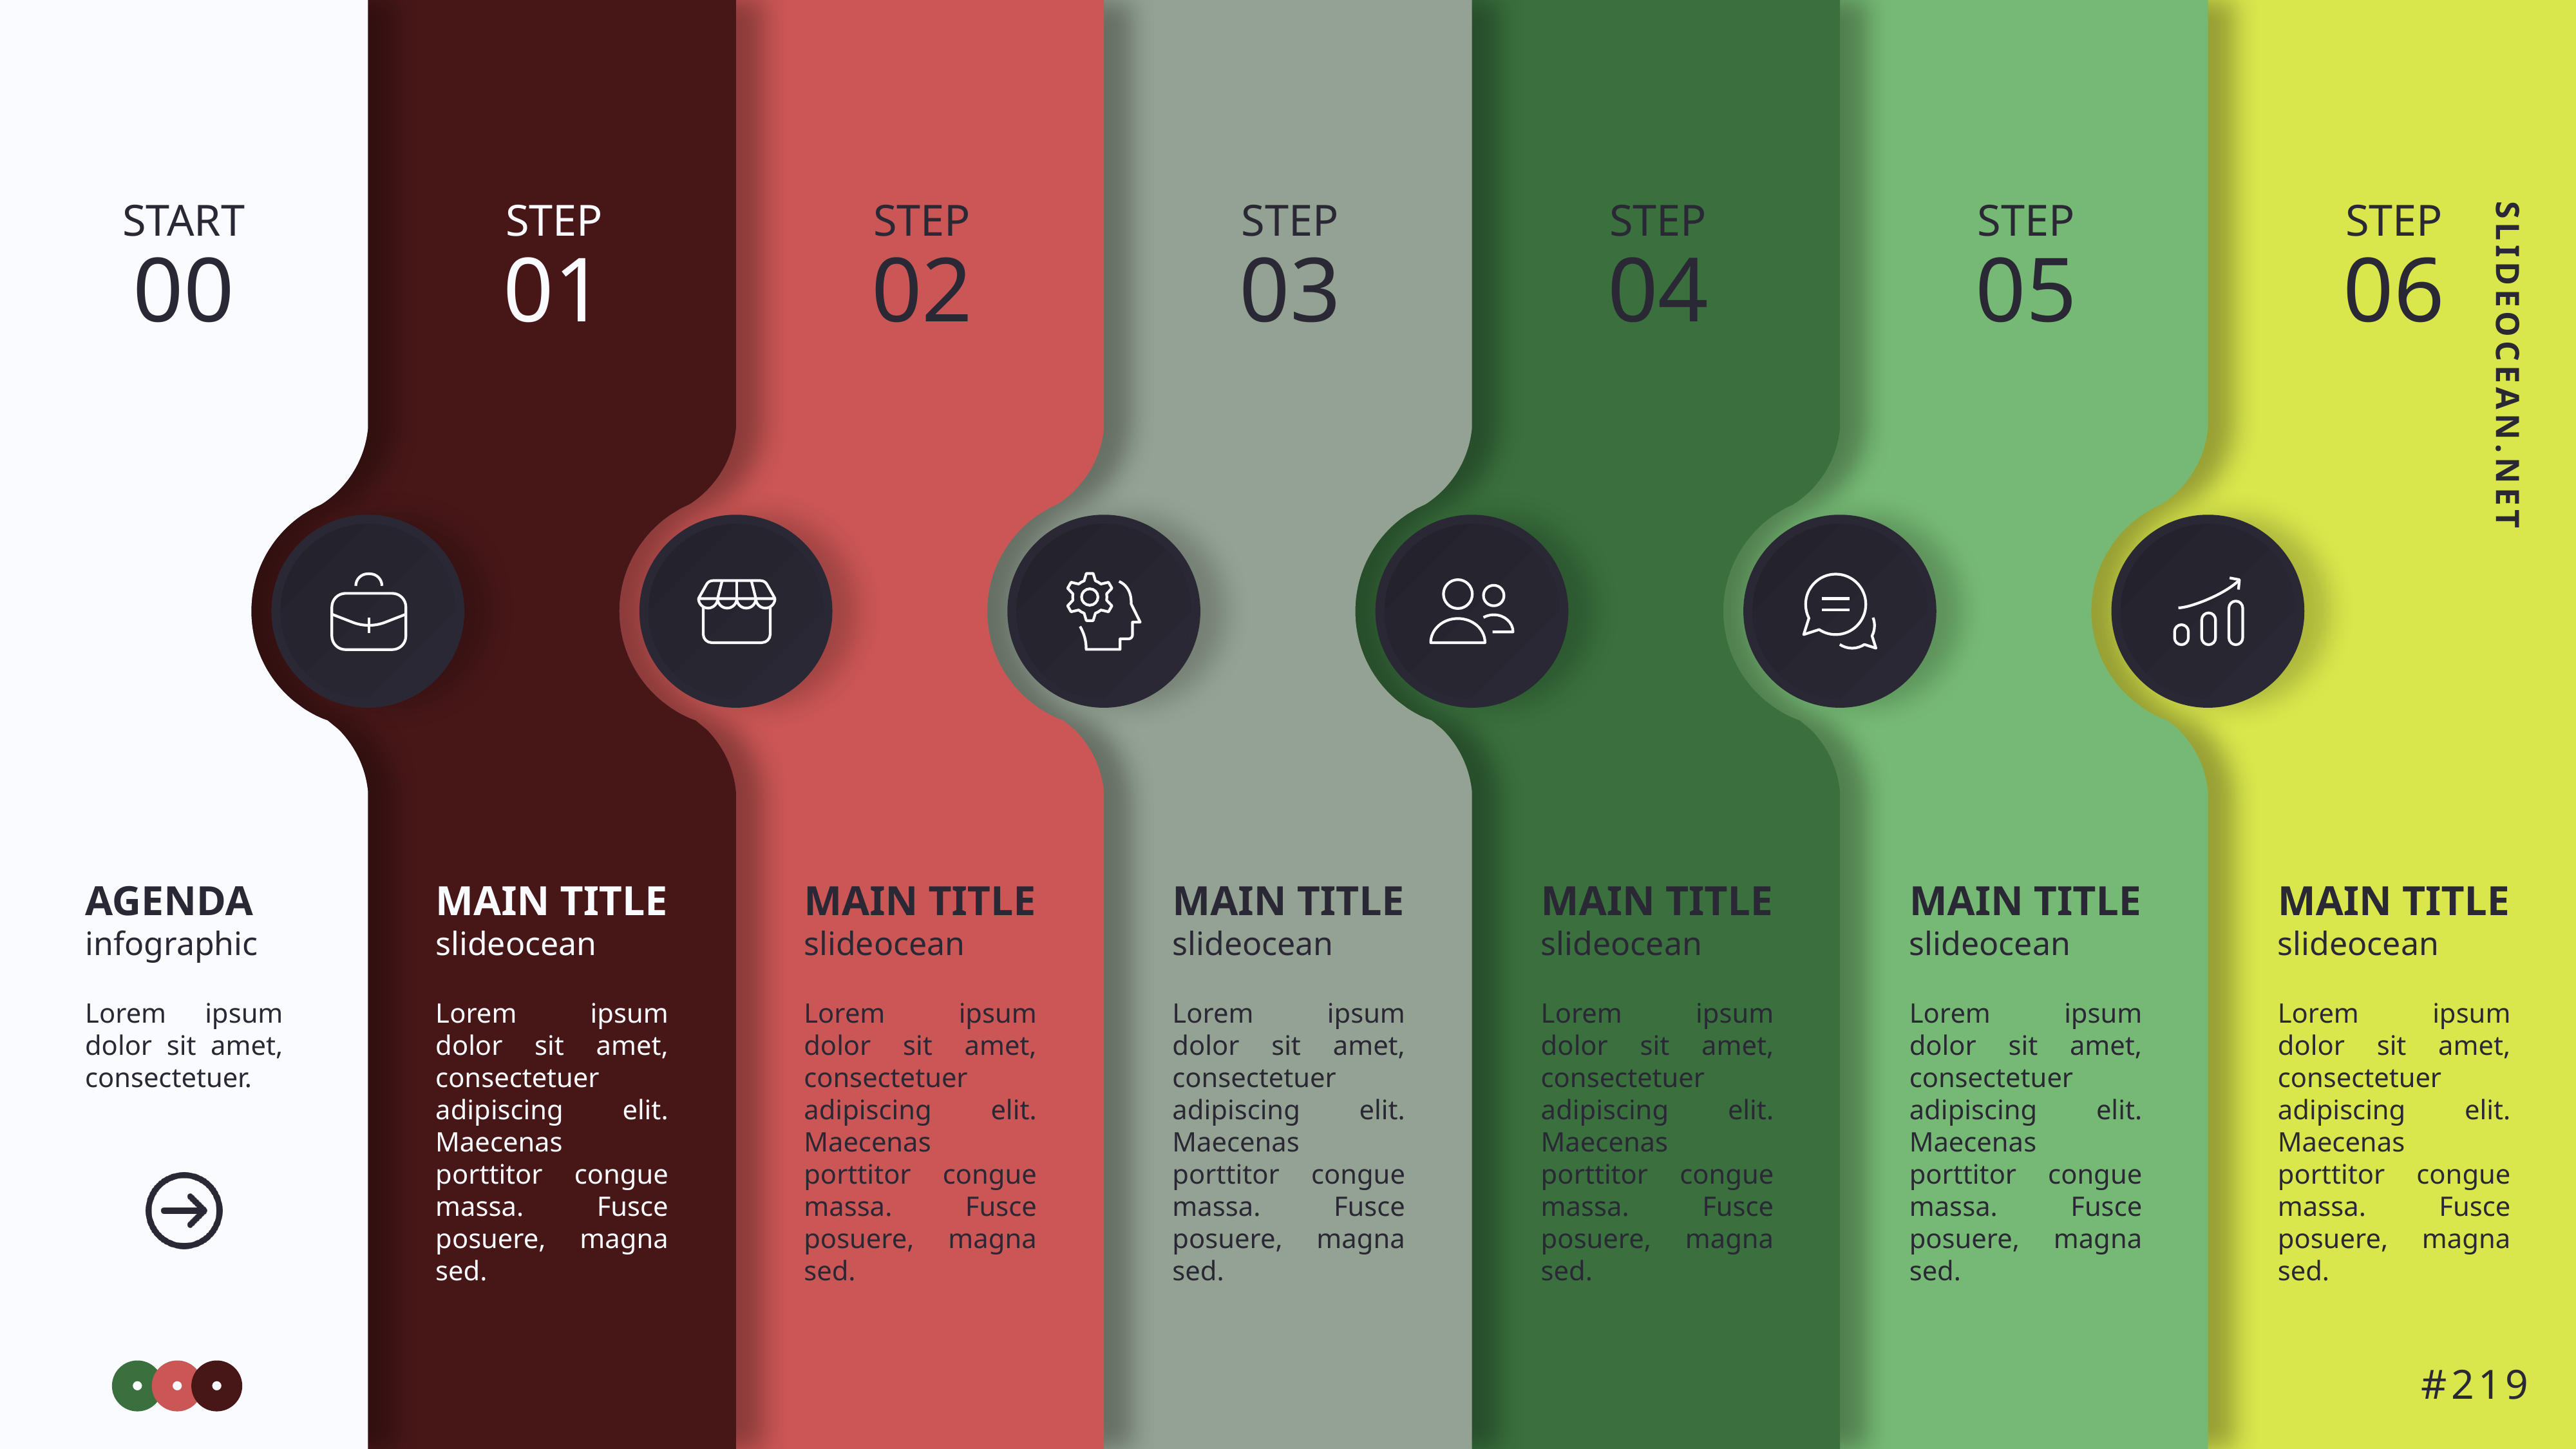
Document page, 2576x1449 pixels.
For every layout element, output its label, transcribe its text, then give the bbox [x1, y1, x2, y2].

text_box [1204, 187, 1376, 345]
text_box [2268, 869, 2521, 1262]
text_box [111, 1359, 243, 1412]
picture [135, 1162, 233, 1260]
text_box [1899, 869, 2152, 1262]
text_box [270, 514, 465, 708]
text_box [75, 869, 293, 1099]
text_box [1375, 514, 1569, 708]
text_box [1007, 514, 1201, 708]
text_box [1531, 869, 1784, 1262]
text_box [468, 187, 640, 345]
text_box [426, 869, 679, 1262]
text_box [0, 0, 369, 1449]
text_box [639, 514, 833, 708]
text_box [1573, 187, 1744, 345]
text_box [1857, 0, 2210, 1449]
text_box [1940, 187, 2112, 345]
text_box [753, 0, 1105, 1449]
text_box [837, 187, 1008, 345]
text_box [1489, 0, 1841, 1449]
text_box SLIDEOCEAN.NET [2489, 201, 2528, 529]
text_box [386, 0, 737, 1449]
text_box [794, 869, 1047, 1262]
text_box [1123, 0, 1473, 1449]
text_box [2111, 514, 2305, 708]
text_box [2308, 187, 2480, 345]
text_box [39, 187, 329, 345]
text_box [1743, 514, 1937, 708]
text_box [1162, 869, 1416, 1262]
text_box #219 [2385, 1359, 2529, 1408]
text_box [2225, 0, 2576, 1449]
